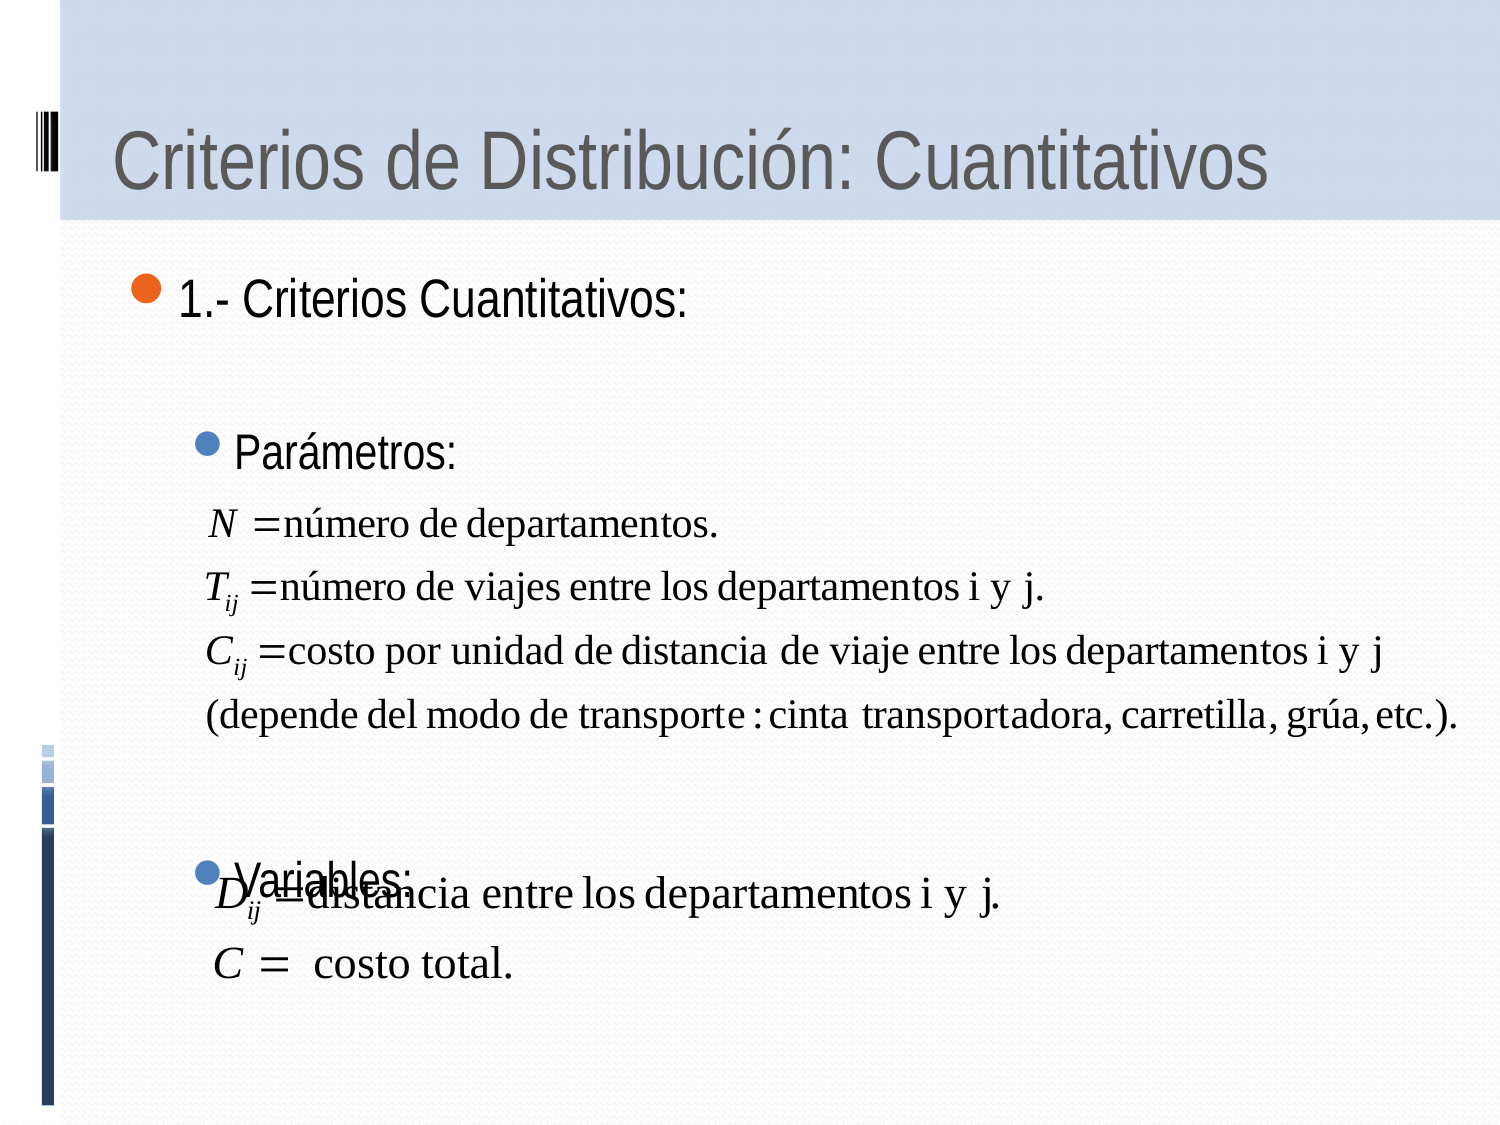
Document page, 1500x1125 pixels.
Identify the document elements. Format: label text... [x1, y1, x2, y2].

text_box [192, 501, 1436, 759]
list 1.- Criterios Cuantitativos: Parámetros: Variables: [111, 255, 1436, 1038]
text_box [206, 864, 1009, 988]
title Criterios de Distribución: Cuantitativos [111, 18, 1436, 207]
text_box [199, 500, 1463, 746]
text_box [199, 866, 1015, 1001]
